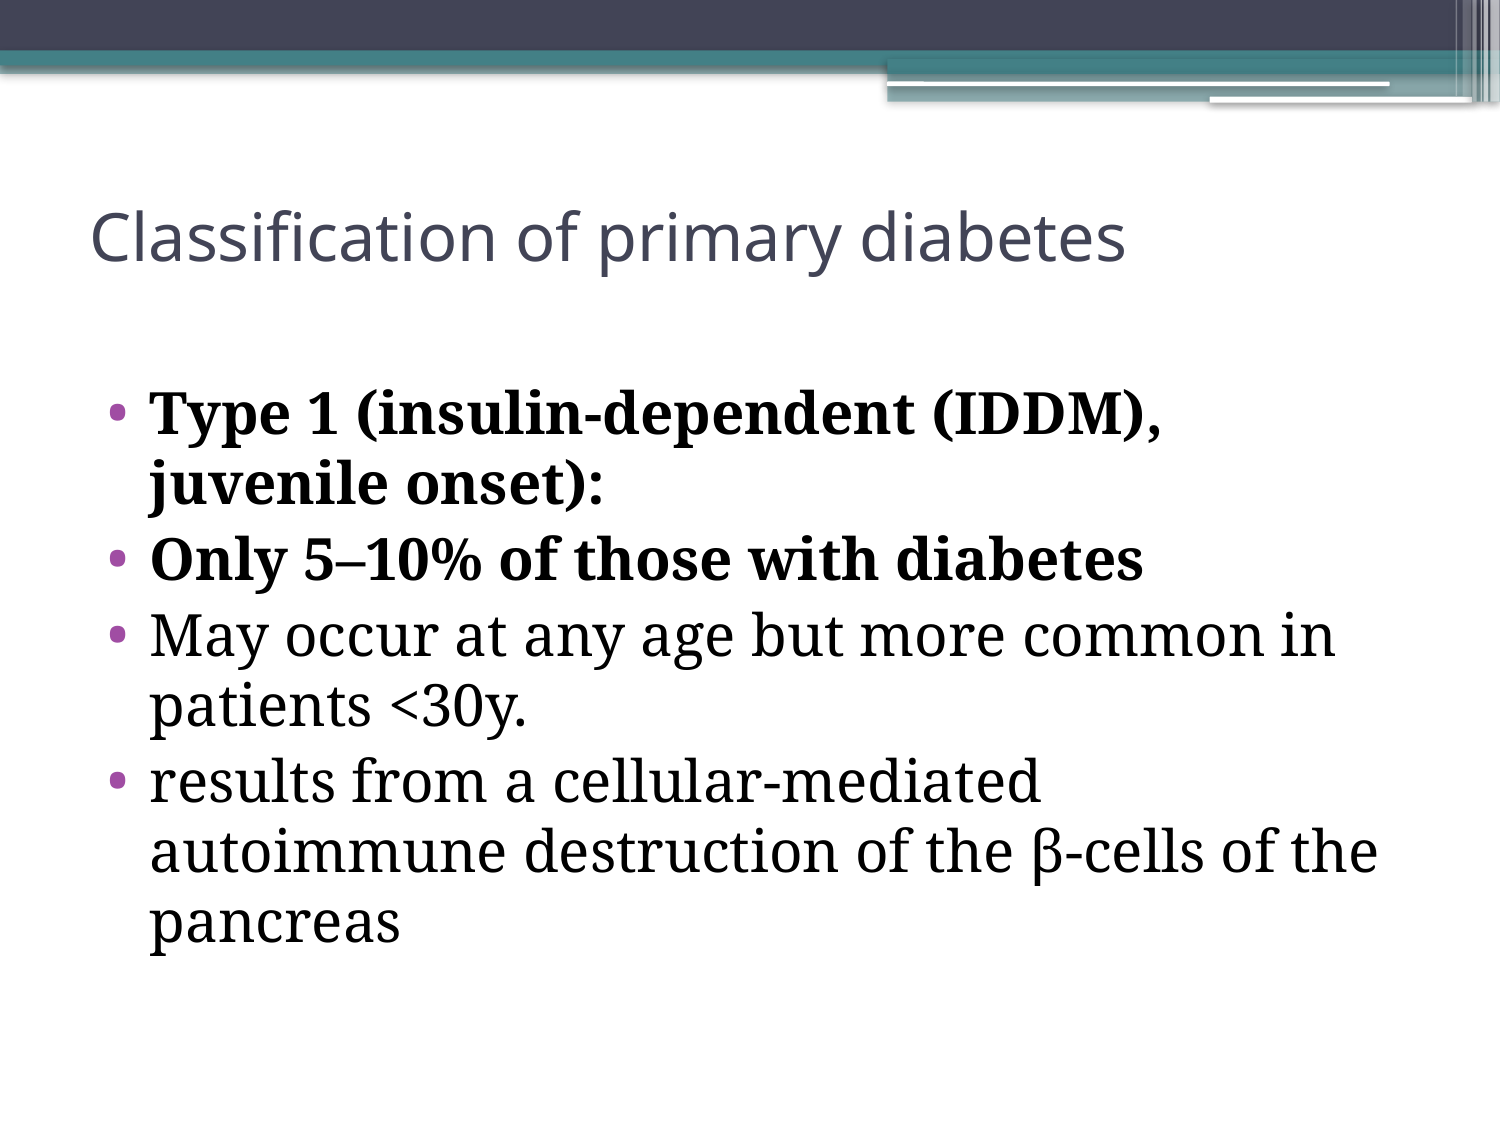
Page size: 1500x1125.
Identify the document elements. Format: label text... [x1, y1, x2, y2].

title Classification of primary diabetes [75, 187, 1425, 363]
list Type 1 (insulin-dependent (IDDM), juvenile onset): Only 5–10% of those with diabetes May occur at any age but more common in patients <30y. results from a cellular-mediated autoimmune destruction of the β-cells of the pancreas [75, 368, 1425, 1079]
